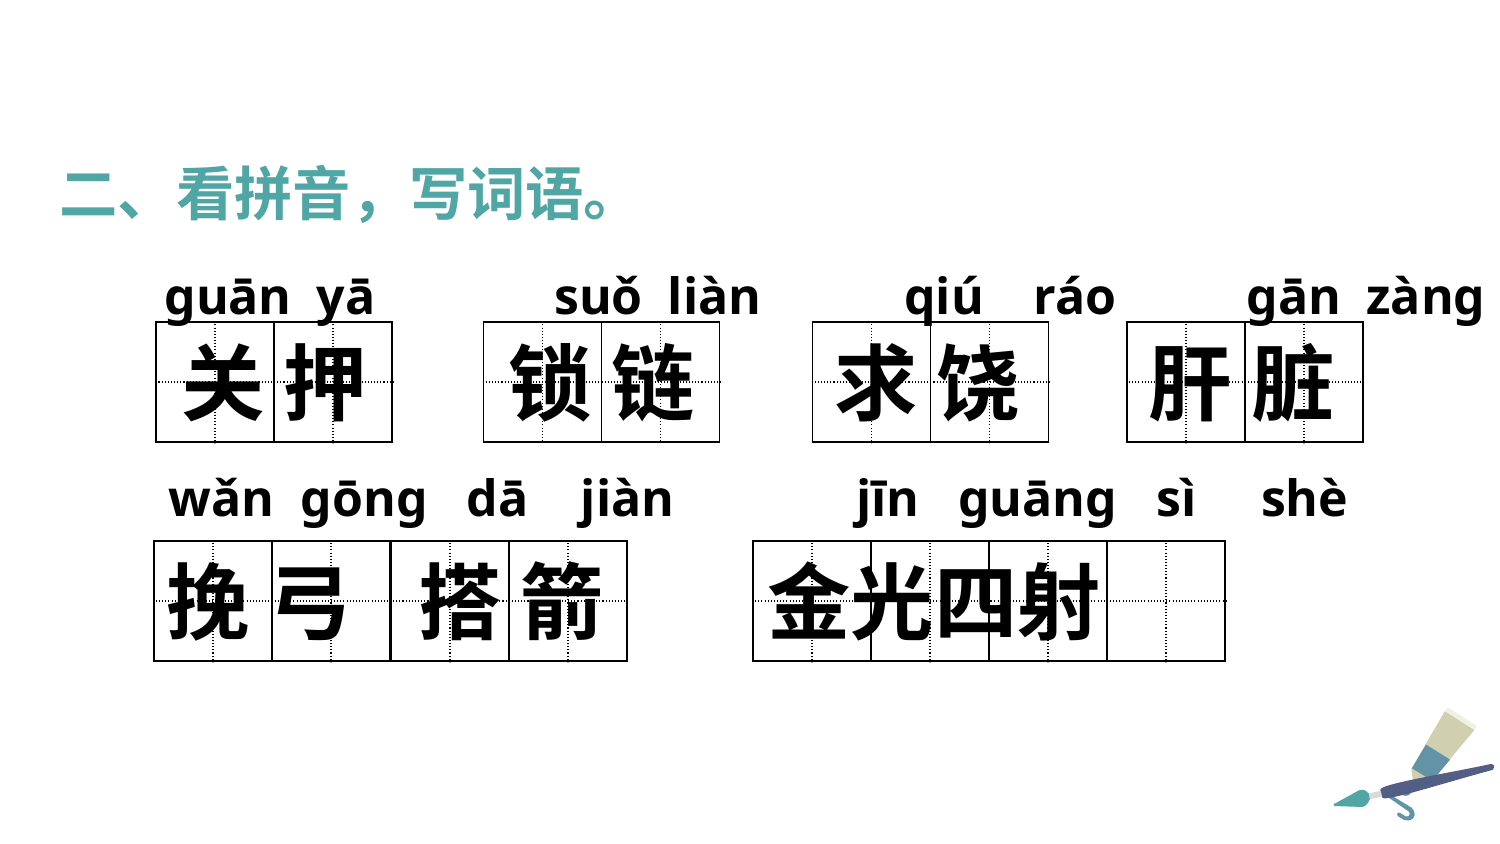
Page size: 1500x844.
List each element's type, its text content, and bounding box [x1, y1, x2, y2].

text_box 关 押 [166, 324, 382, 439]
table_cell [484, 382, 543, 441]
text_box 求 饶 [819, 324, 1036, 439]
table_cell [813, 382, 871, 441]
table_cell [989, 382, 1048, 441]
table_header [813, 323, 871, 382]
table_header [157, 323, 215, 382]
table_header [619, 595, 626, 601]
table_header [392, 595, 403, 601]
table_cell [333, 382, 391, 441]
table_header [333, 323, 391, 382]
text_box 肝 脏 [1134, 324, 1350, 439]
table_cell [569, 601, 626, 660]
text_box ɡuān yā suǒ liàn qiú ráo ɡān zànɡ [149, 227, 1500, 333]
table_cell [157, 382, 215, 441]
text_box 锁 链 [494, 324, 710, 439]
table_header [1128, 323, 1186, 382]
table_cell [1128, 382, 1186, 441]
table_header [484, 323, 543, 382]
text_box 挽 弓 [151, 543, 392, 658]
text_box wǎn gōng dā jiàn jīn guāng sì shè [154, 459, 1390, 595]
table_cell [1304, 382, 1362, 441]
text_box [1358, 708, 1481, 844]
table_cell [392, 601, 450, 660]
text_box 搭 箭 [403, 595, 619, 658]
table_header [989, 323, 1048, 382]
text_box 金光四射 [752, 595, 1226, 658]
text_box 二、看拼音，写词语。 [45, 114, 655, 235]
table_cell [661, 382, 719, 441]
table_header [1304, 323, 1362, 382]
table_header [661, 323, 719, 382]
